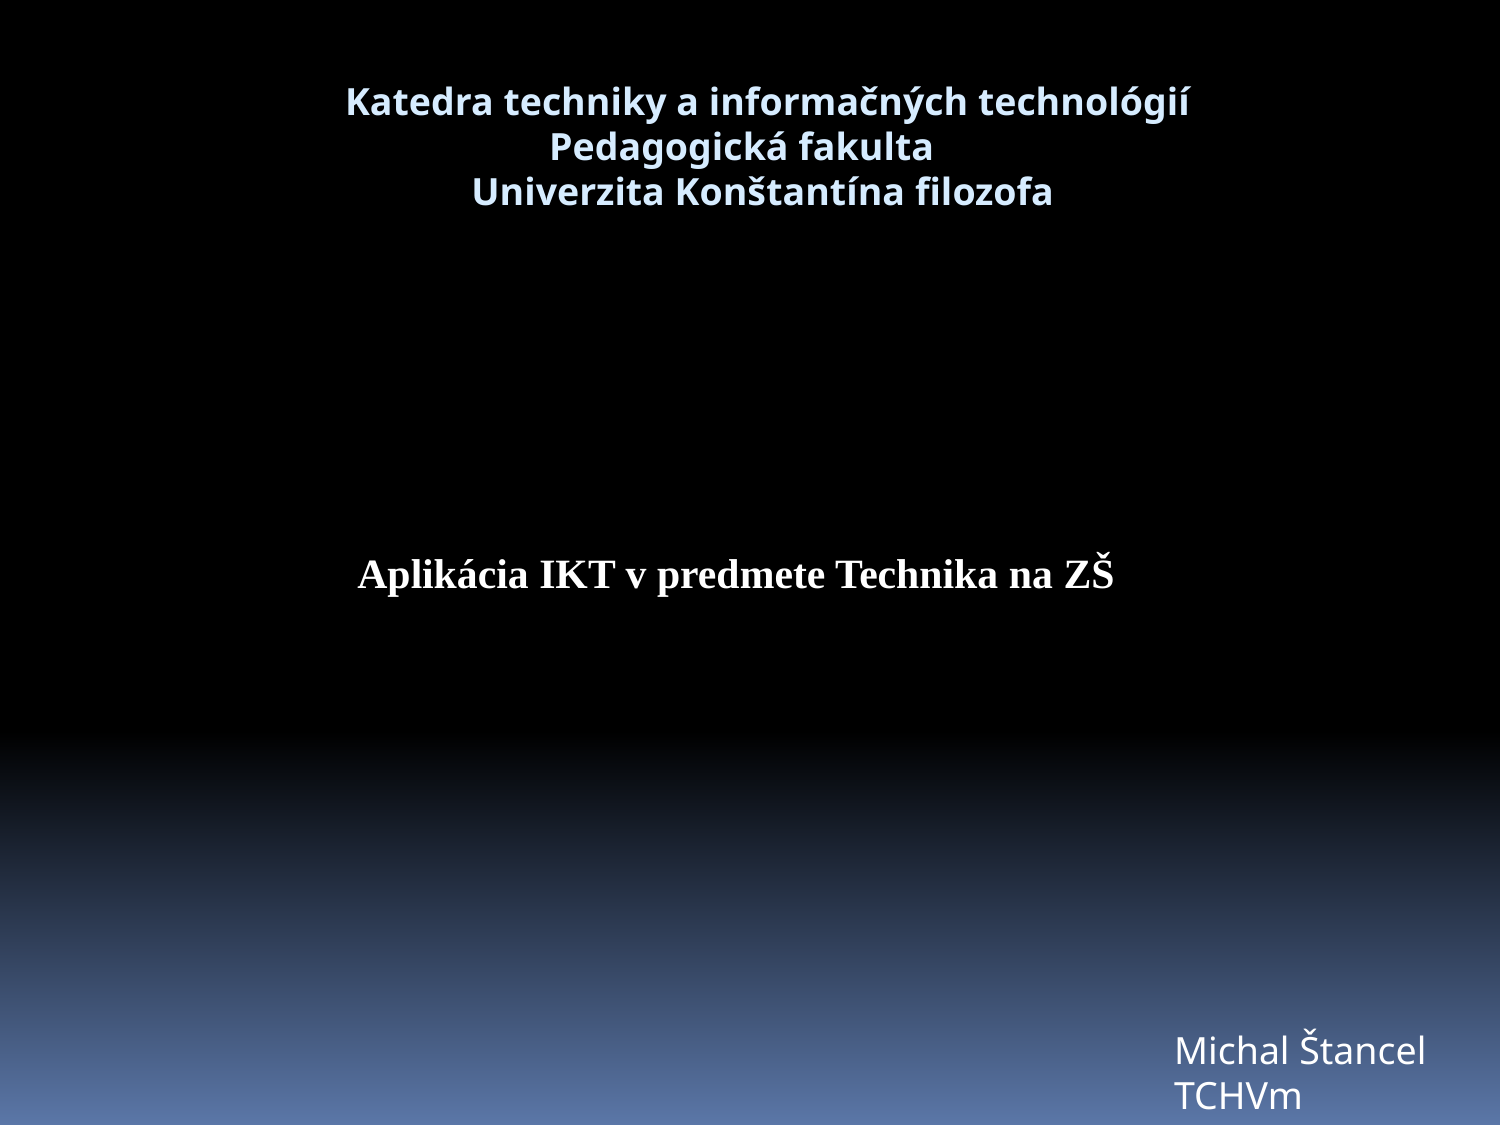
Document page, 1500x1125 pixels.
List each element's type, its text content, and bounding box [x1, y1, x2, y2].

text_box Katedra techniky a informačných technológií Pedagogická fakulta Univerzita Konštantína filozofa [330, 70, 1206, 220]
text_box Aplikácia IKT v predmete Technika na ZŠ [342, 538, 1130, 654]
text_box Michal Štancel TCHVm [1159, 1019, 1442, 1125]
